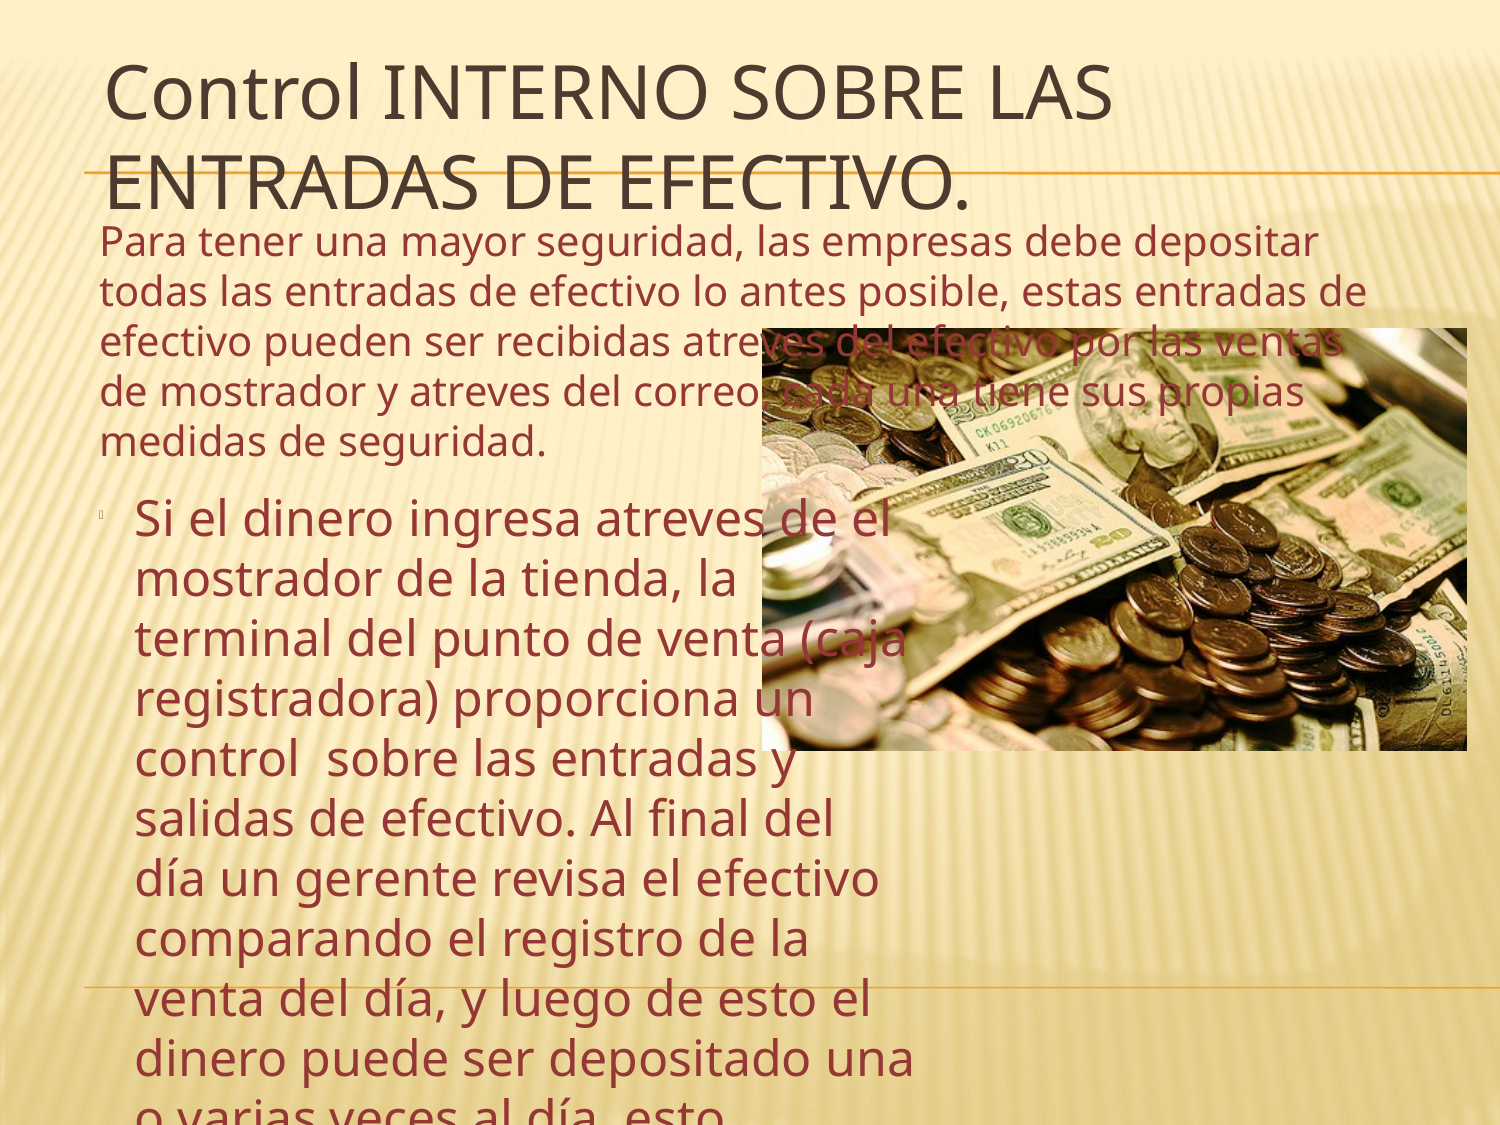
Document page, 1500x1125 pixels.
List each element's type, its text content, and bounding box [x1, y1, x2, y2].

text_box Si el dinero ingresa atreves de el mostrador de la tienda, la terminal del punto de venta (caja registradora) proporciona un control sobre las entradas y salidas de efectivo. Al final del día un gerente revisa el efectivo comparando el registro de la venta del día, y luego de esto el dinero puede ser depositado una o varias veces al día, esto previene el robo del empleado. Si el ingreso del dinero fue ingresado por correo el procedimiento depende de la administración de la empresa, pero como un ejemplo seria que existe una sala especial controlada por un empleado para el ingreso del correo, luego de la sala de correo estos se envían todos los cheques al tesorero el cual deposita el dinero en el banco, después se envían las remesas al departamento de contabilidad para que realicen los asientos de diario. Otro control sobre las entradas de efectivo es que las empresas utilizan un sistema de caja cerrada él en cual los clientes envían directamente sus cheques a la cuenta bancaria de la empresa. [84, 479, 934, 1050]
text_box Control INTERNO SOBRE LAS ENTRADAS DE EFECTIVO. [88, 78, 1402, 192]
text_box Para tener una mayor seguridad, las empresas debe depositar todas las entradas de efectivo lo antes posible, estas entradas de efectivo pueden ser recibidas atreves del efectivo por las ventas de mostrador y atreves del correo, cada una tiene sus propias medidas de seguridad. [84, 232, 1398, 479]
picture [0, 0, 1500, 1125]
